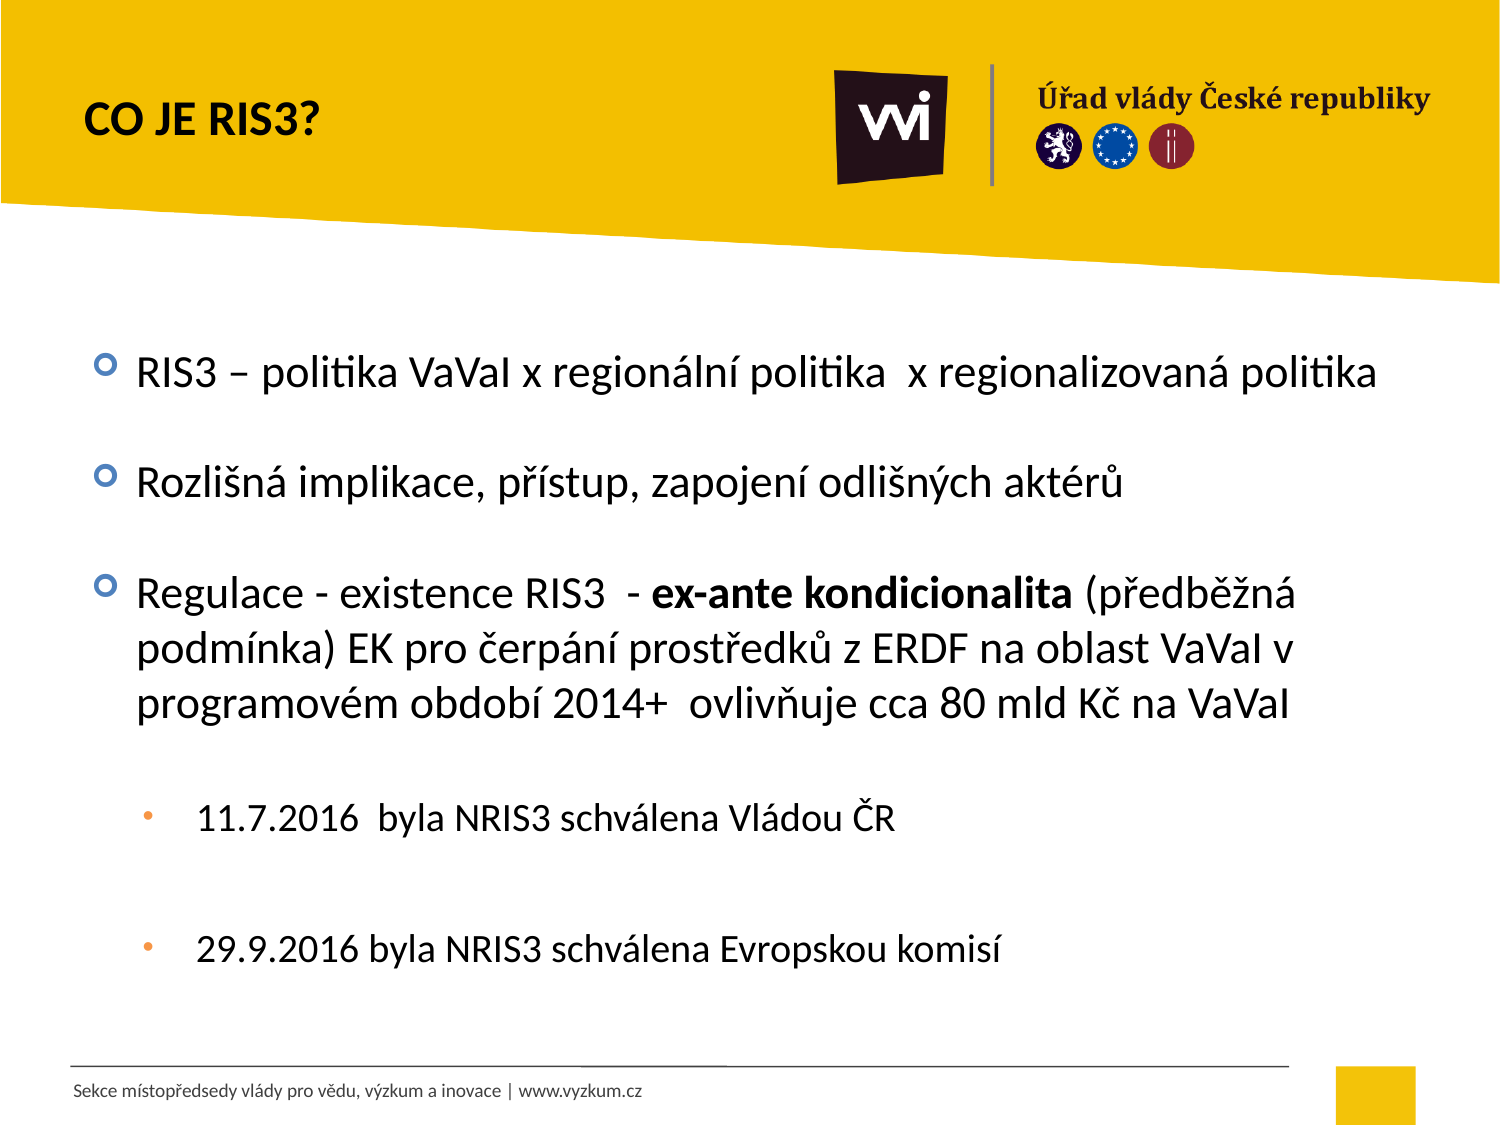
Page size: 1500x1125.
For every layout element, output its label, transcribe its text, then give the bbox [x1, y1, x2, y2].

list RIS3 – politika VaVaI x regionální politika x regionalizovaná politika Rozlišná implikace, přístup, zapojení odlišných aktérů Regulace - existence RIS3 - ex-ante kondicionalita (předběžná podmínka) EK pro čerpání prostředků z ERDF na oblast VaVaI v programovém období 2014+ ovlivňuje cca 80 mld Kč na VaVaI 11.7.2016 byla NRIS3 schválena Vládou ČR 29.9.2016 byla NRIS3 schválena Evropskou komisí [76, 278, 1420, 985]
title Co je RIS3? [70, 70, 727, 153]
picture [0, 0, 1500, 284]
